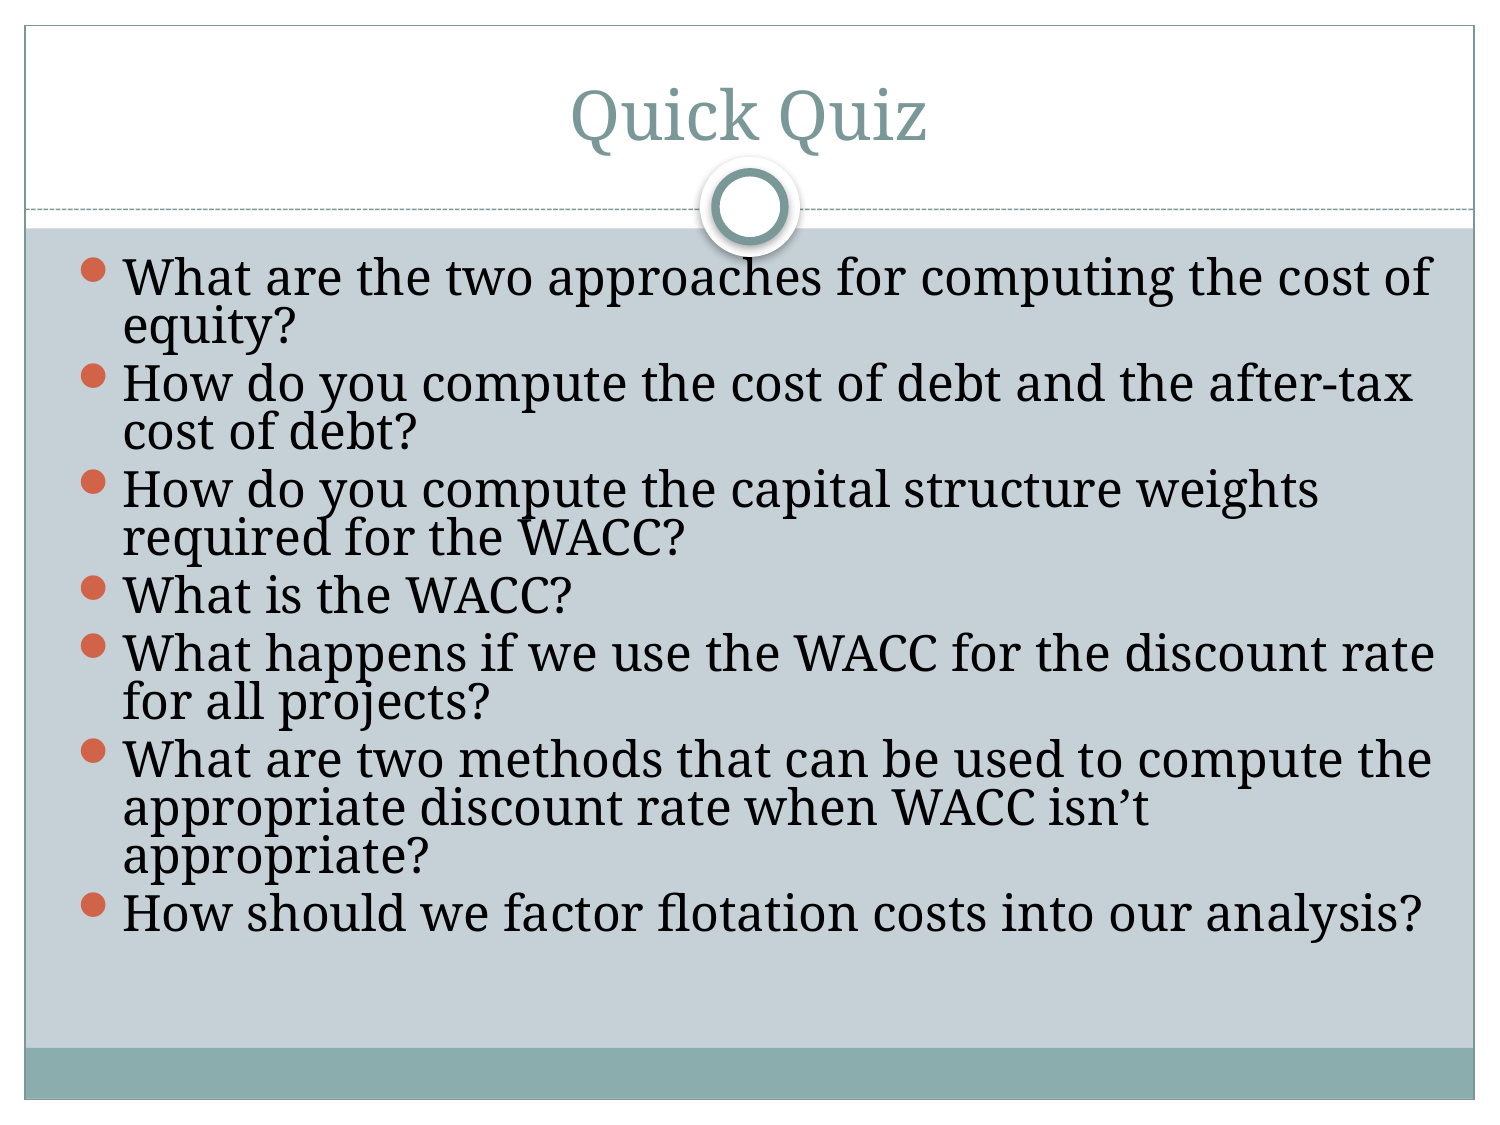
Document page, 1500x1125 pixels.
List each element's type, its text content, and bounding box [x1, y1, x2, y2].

list What are the two approaches for computing the cost of equity? How do you compute the cost of debt and the after-tax cost of debt? How do you compute the capital structure weights required for the WACC? What is the WACC? What happens if we use the WACC for the discount rate for all projects? What are two methods that can be used to compute the appropriate discount rate when WACC isn’t appropriate? How should we factor flotation costs into our analysis? [62, 249, 1463, 1063]
title Quick Quiz [49, 37, 1450, 162]
